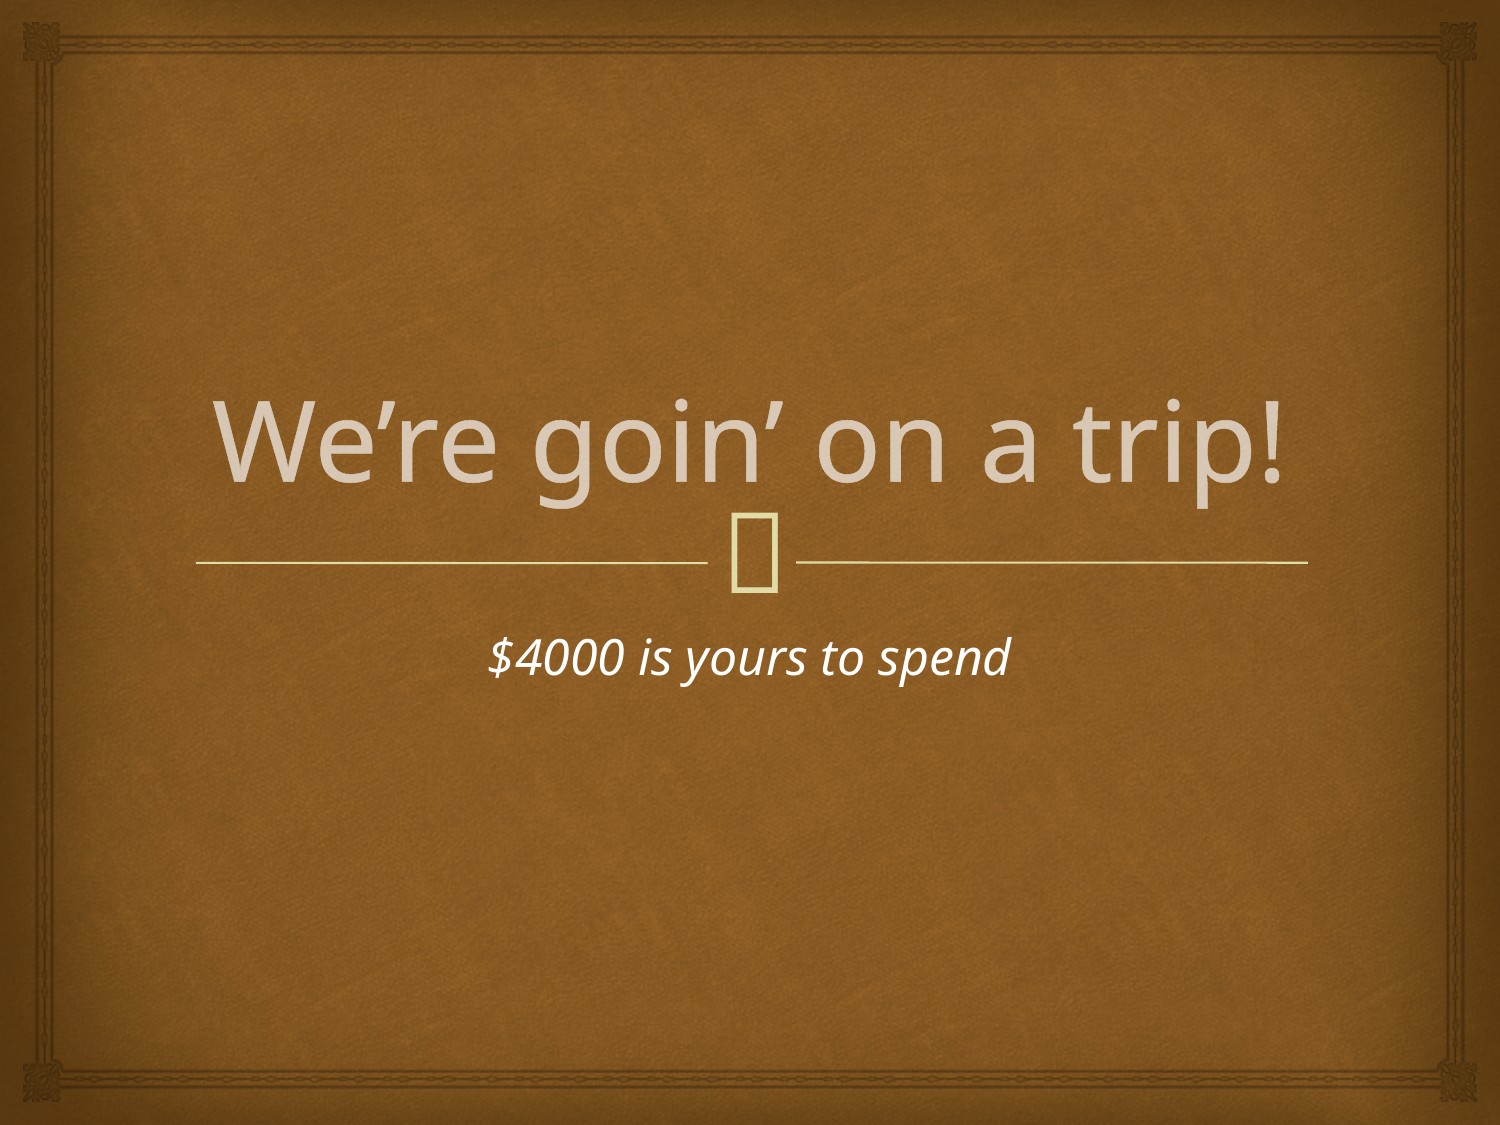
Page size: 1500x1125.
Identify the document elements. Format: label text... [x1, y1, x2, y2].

subtitle $4000 is yours to spend [225, 618, 1275, 906]
title We’re goin’ on a trip! [194, 227, 1306, 512]
picture [0, 0, 1500, 1125]
